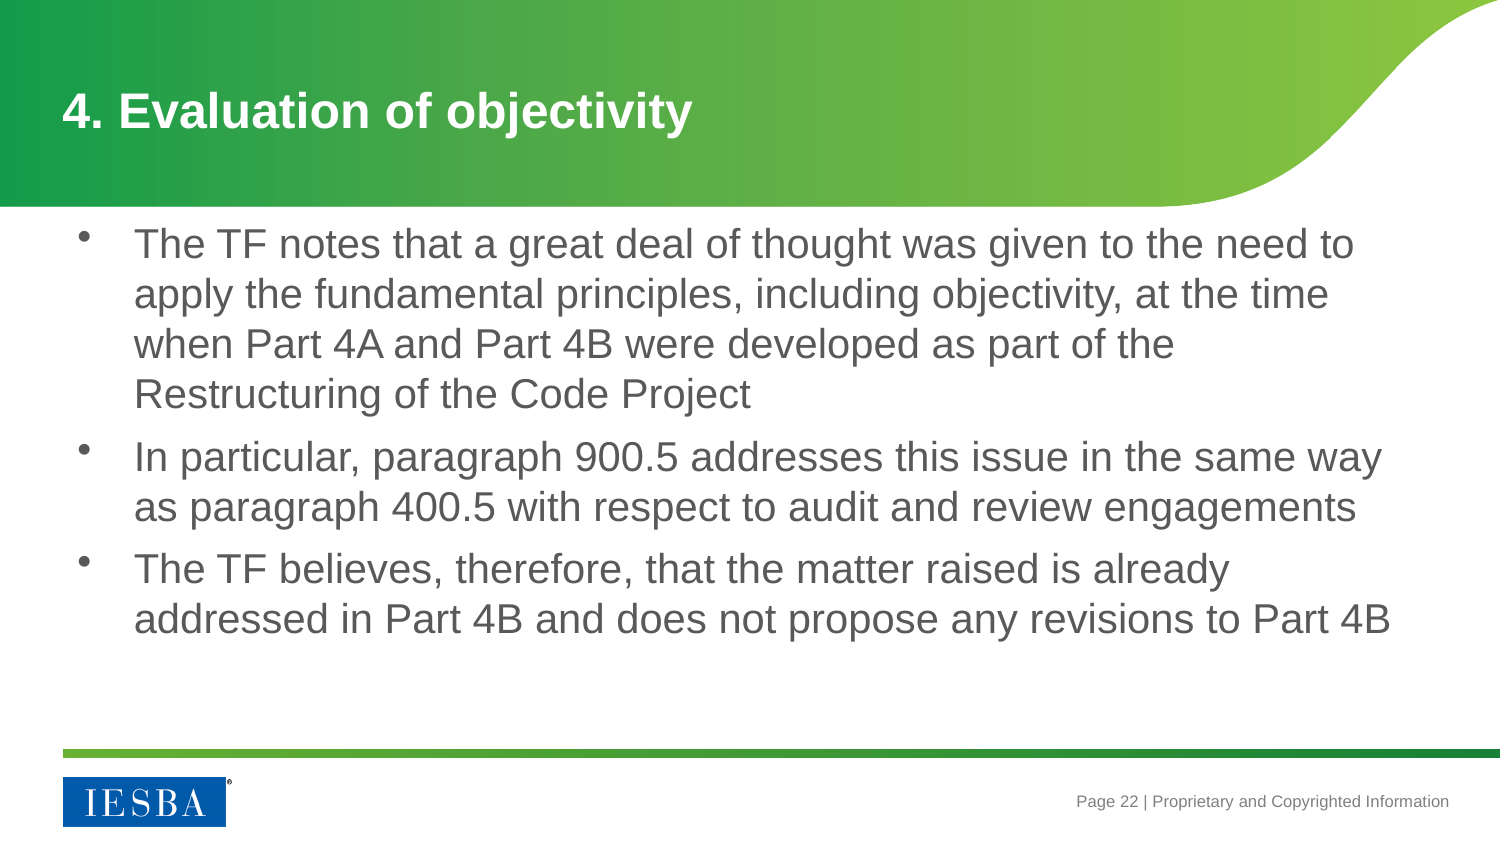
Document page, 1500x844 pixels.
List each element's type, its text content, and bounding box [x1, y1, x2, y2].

list The TF notes that a great deal of thought was given to the need to apply the fundamental principles, including objectivity, at the time when Part 4A and Part 4B were developed as part of the Restructuring of the Code Project In particular, paragraph 900.5 addresses this issue in the same way as paragraph 400.5 with respect to audit and review engagements The TF believes, therefore, that the matter raised is already addressed in Part 4B and does not propose any revisions to Part 4B [62, 209, 1450, 712]
title 4. Evaluation of objectivity [62, 75, 1300, 142]
picture [63, 777, 232, 827]
picture [0, 0, 1500, 207]
